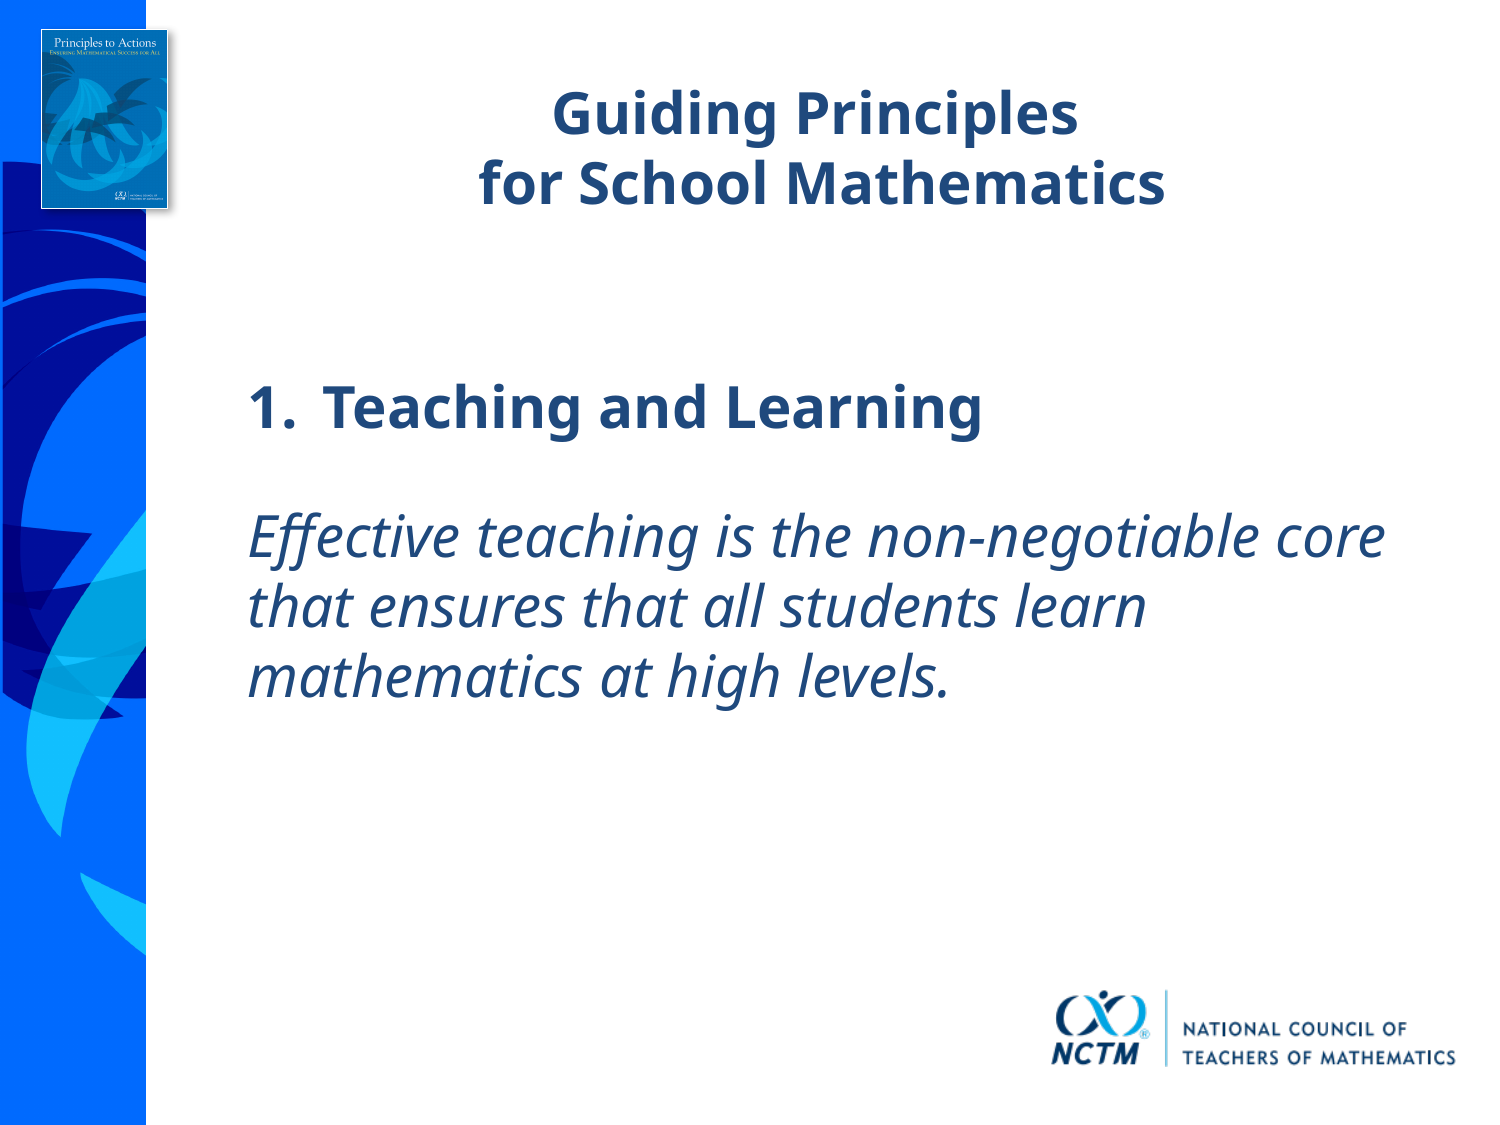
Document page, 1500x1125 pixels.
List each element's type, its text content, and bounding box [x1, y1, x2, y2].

text_box Teaching and Learning Effective teaching is the non-negotiable core that ensures that all students learn mathematics at high levels. [232, 282, 1414, 970]
text_box Guiding Principles for School Mathematics [151, 52, 1500, 240]
picture [0, 0, 168, 1125]
picture [1034, 969, 1474, 1085]
